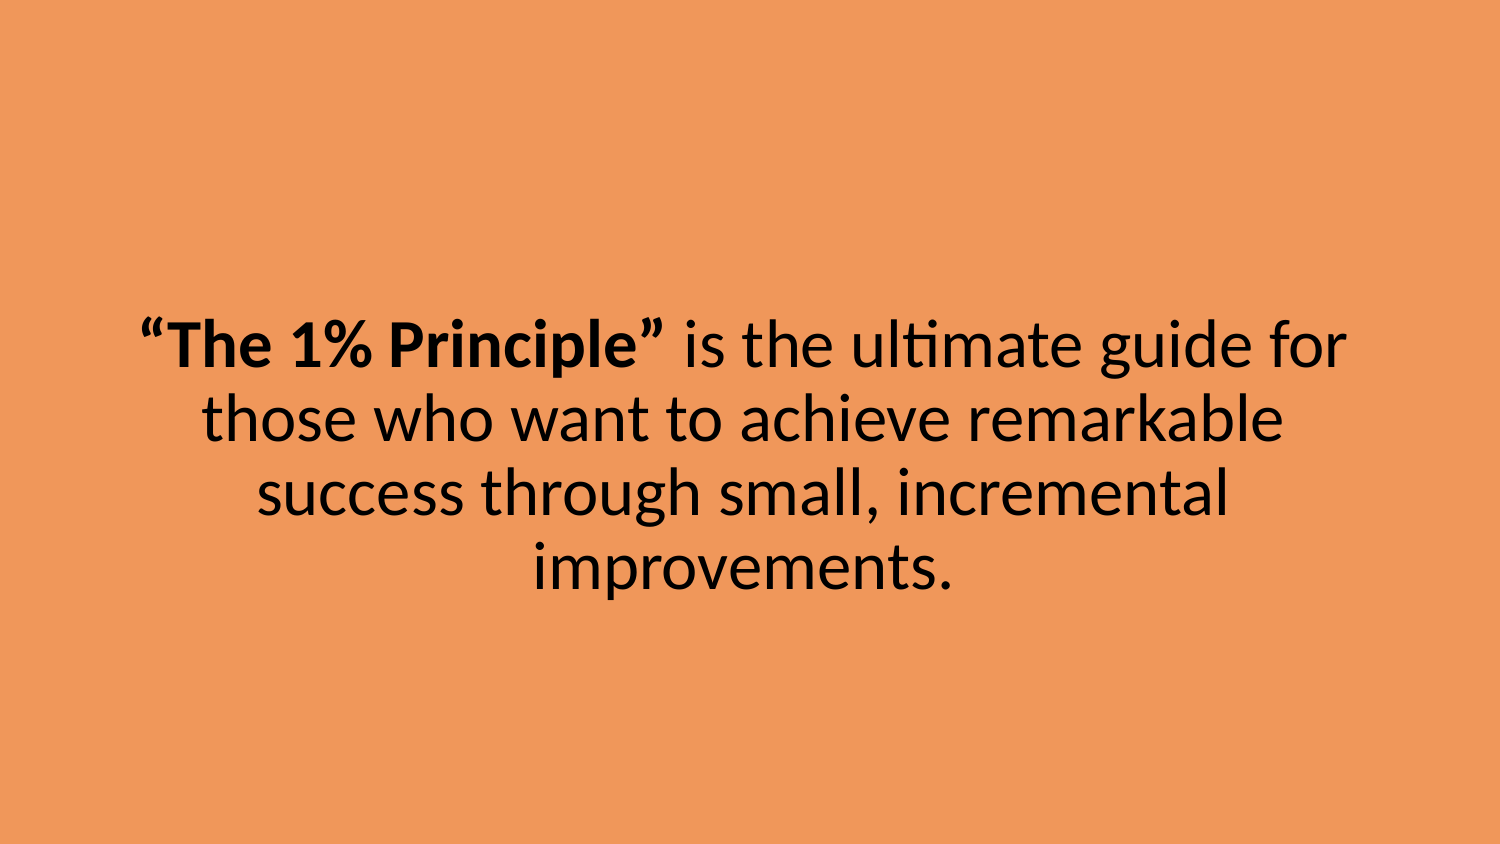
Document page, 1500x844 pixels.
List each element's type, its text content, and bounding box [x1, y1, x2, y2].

list “The 1% Principle” is the ultimate guide for those who want to achieve remarkable success through small, incremental improvements. [92, 300, 1396, 442]
